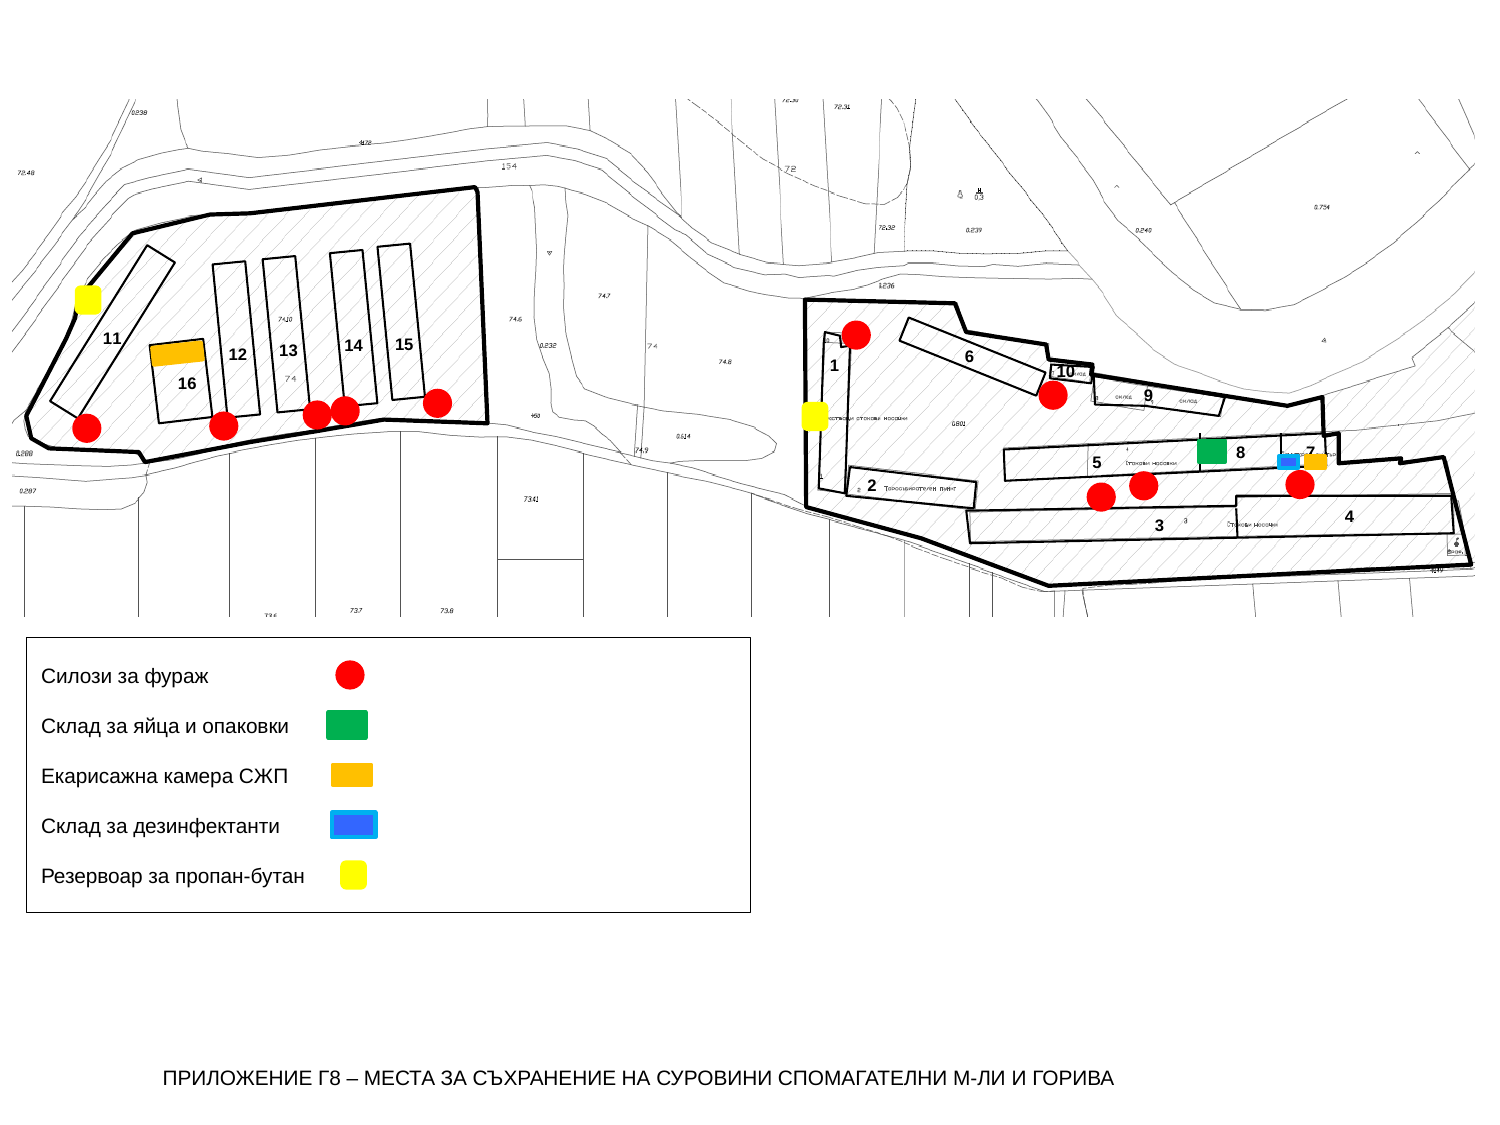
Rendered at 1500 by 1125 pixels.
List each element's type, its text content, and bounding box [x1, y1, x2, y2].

text_box ПРИЛОЖЕНИЕ Г8 – МЕСТА ЗА СЪХРАНЕНИЕ НА СУРОВИНИ СПОМАГАТЕЛНИ М-ЛИ И ГОРИВА [137, 1057, 1146, 1097]
text_box [330, 810, 378, 839]
text_box [331, 763, 373, 787]
text_box [326, 710, 368, 740]
picture [12, 99, 1476, 617]
text_box Силози за фураж Склад за яйца и опаковки Екарисажна камера СЖП Склад за дезинфектанти Резервоар за пропан-бутан [24, 635, 753, 915]
text_box [335, 660, 365, 690]
text_box [340, 860, 367, 890]
